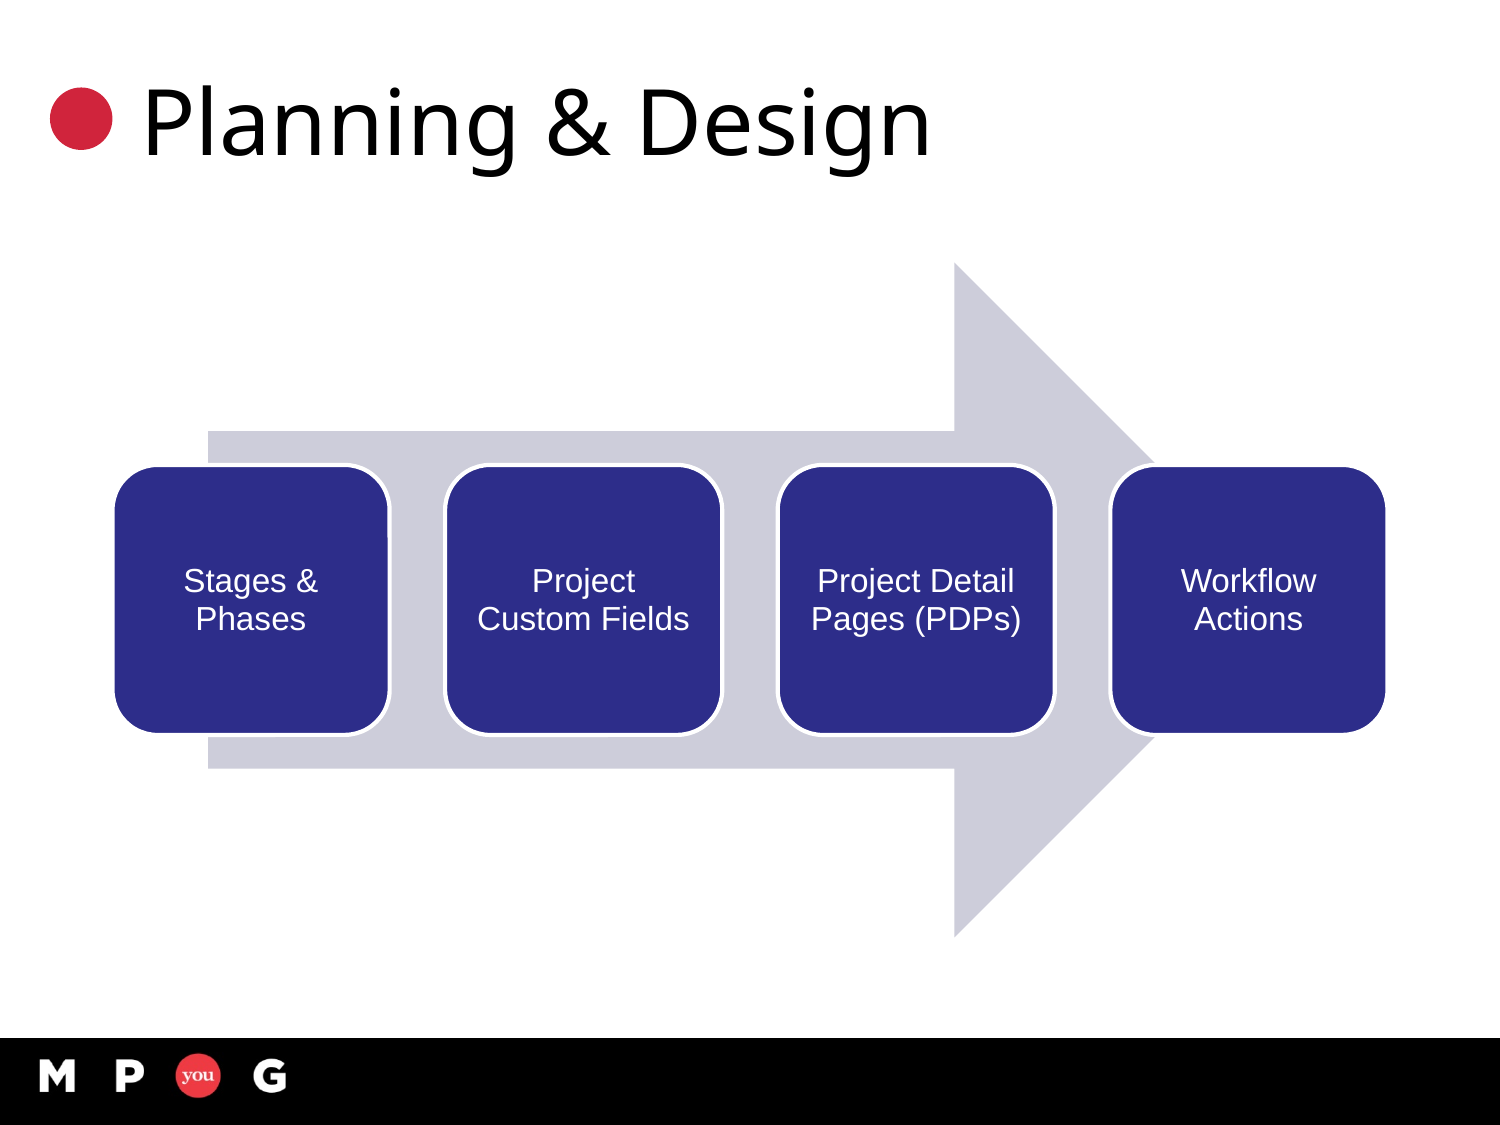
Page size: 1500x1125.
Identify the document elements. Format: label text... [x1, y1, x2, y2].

picture [37, 1052, 288, 1100]
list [112, 262, 1388, 938]
title Planning & Design [124, 24, 1438, 213]
